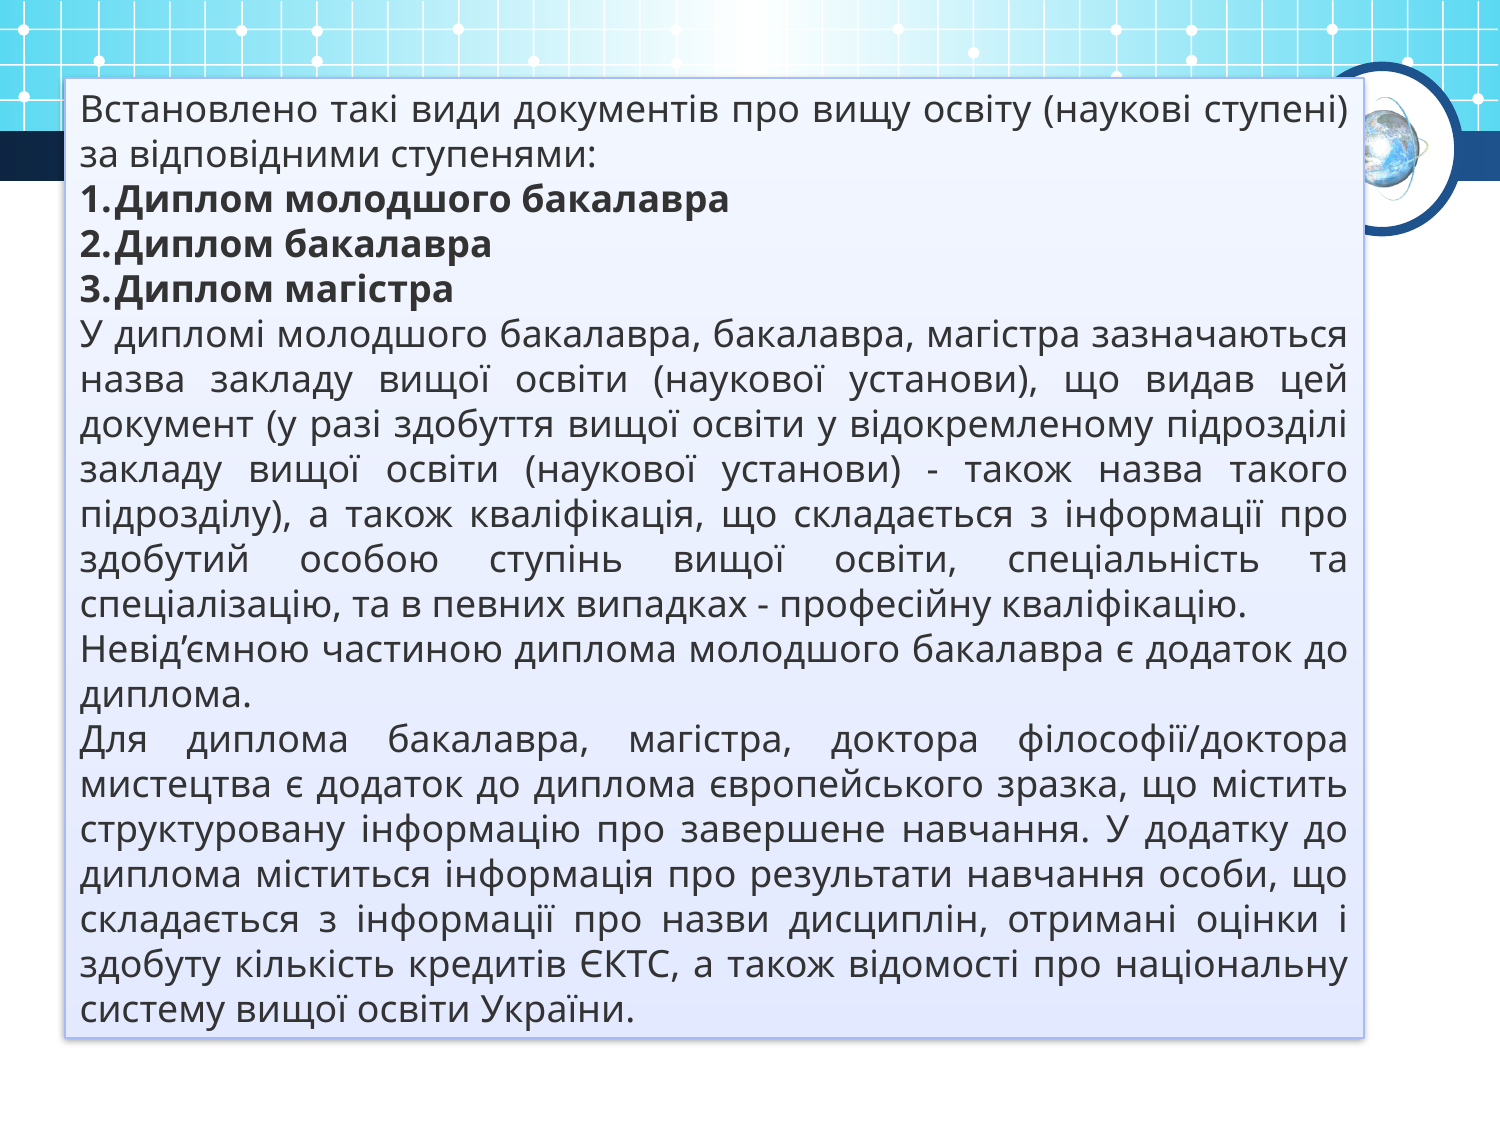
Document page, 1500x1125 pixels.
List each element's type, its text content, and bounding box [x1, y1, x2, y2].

picture [1357, 72, 1454, 226]
text_box Встановлено такі види документів про вищу освіту (наукові ступені) за відповідними ступенями: Диплом молодшого бакалавра Диплом бакалавра Диплом магістра У дипломі молодшого бакалавра, бакалавра, магістра зазначаються назва закладу вищої освіти (наукової установи), що видав цей документ (у разі здобуття вищої освіти у відокремленому підрозділі закладу вищої освіти (наукової установи) - також назва такого підрозділу), а також кваліфікація, що складається з інформації про здобутий особою ступінь вищої освіти, спеціальність та спеціалізацію, та в певних випадках - професійну кваліфікацію. Невід’ємною частиною диплома молодшого бакалавра є додаток до диплома. Для диплома бакалавра, магістра, доктора філософії/доктора мистецтва є додаток до диплома європейського зразка, що містить структуровану інформацію про завершене навчання. У додатку до диплома міститься інформація про результати навчання особи, що складається з інформації про назви дисциплін, отримані оцінки і здобуту кількість кредитів ЄКТС, а також відомості про національну систему вищої освіти України. [64, 77, 1365, 1039]
